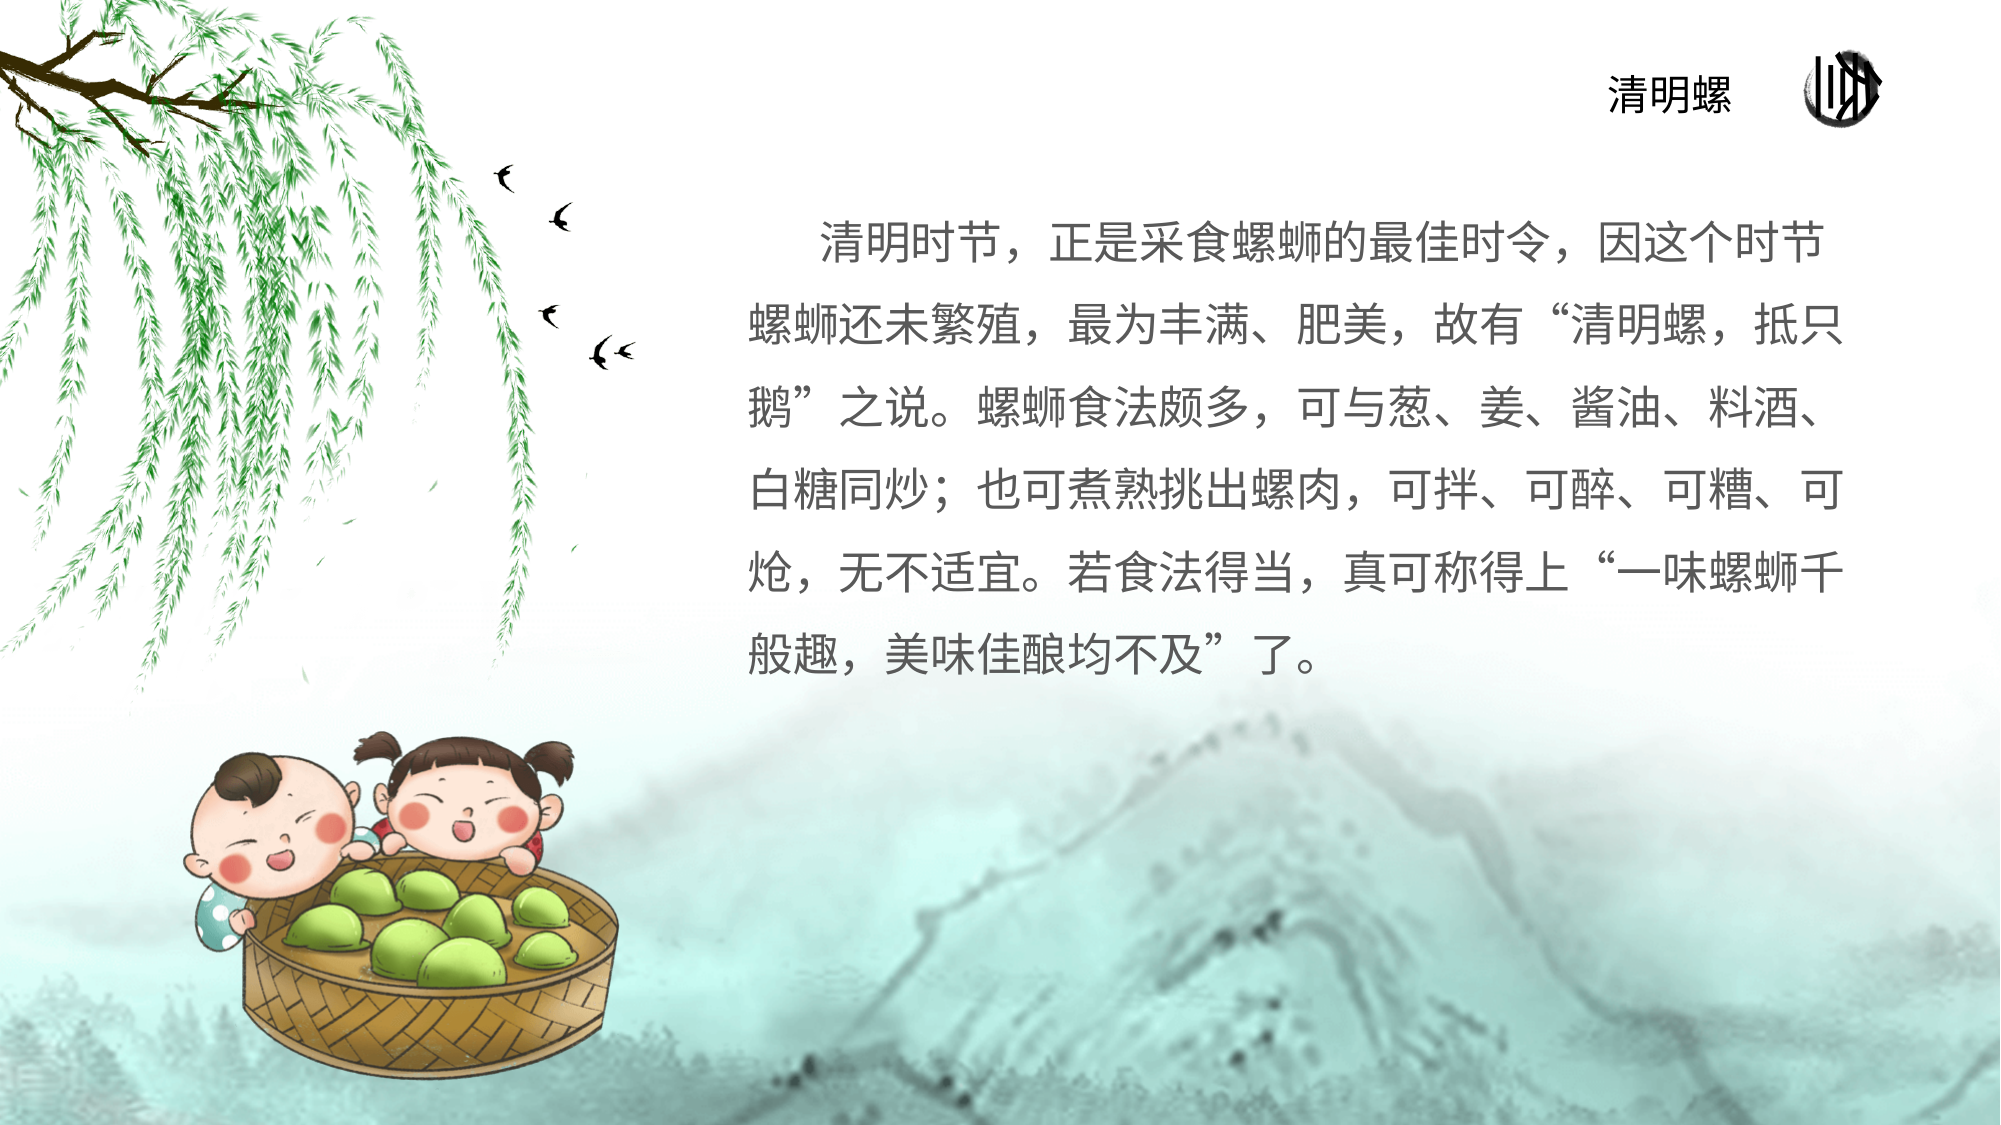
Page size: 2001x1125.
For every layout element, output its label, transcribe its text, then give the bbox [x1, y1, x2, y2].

text_box 清明螺 [1593, 61, 1749, 127]
picture [0, 0, 2000, 1125]
